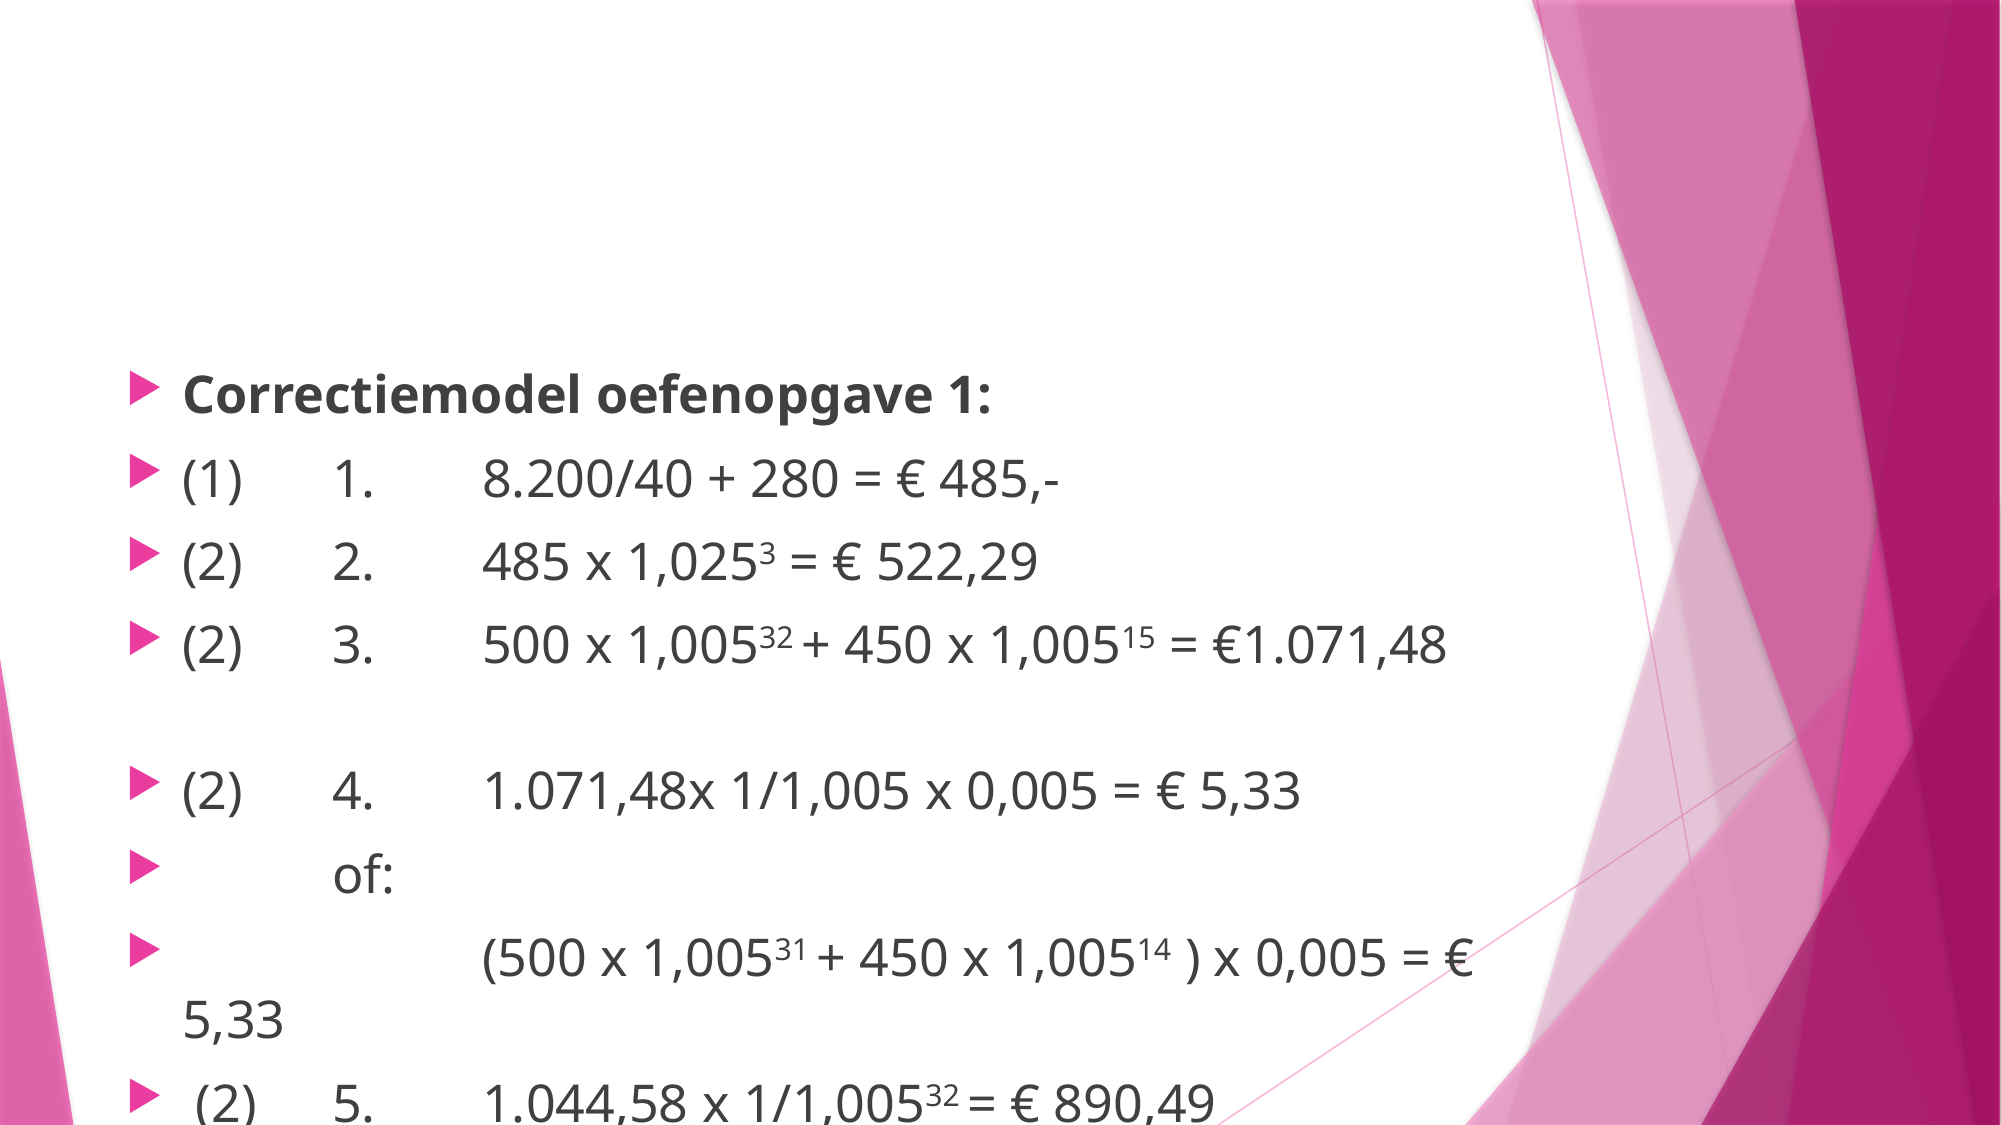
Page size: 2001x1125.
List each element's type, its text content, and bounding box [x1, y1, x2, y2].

list Correctiemodel oefenopgave 1: (1) 1. 8.200/40 + 280 = € 485,- (2) 2. 485 x 1,0253 = € 522,29 (2) 3. 500 x 1,00532 + 450 x 1,00515 = €1.071,48 (2) 4. 1.071,48x 1/1,005 x 0,005 = € 5,33 of: (500 x 1,00531 + 450 x 1,00514 ) x 0,005 = € 5,33 (2) 5. 1.044,58 x 1/1,00532 = € 890,49 [111, 354, 1522, 992]
